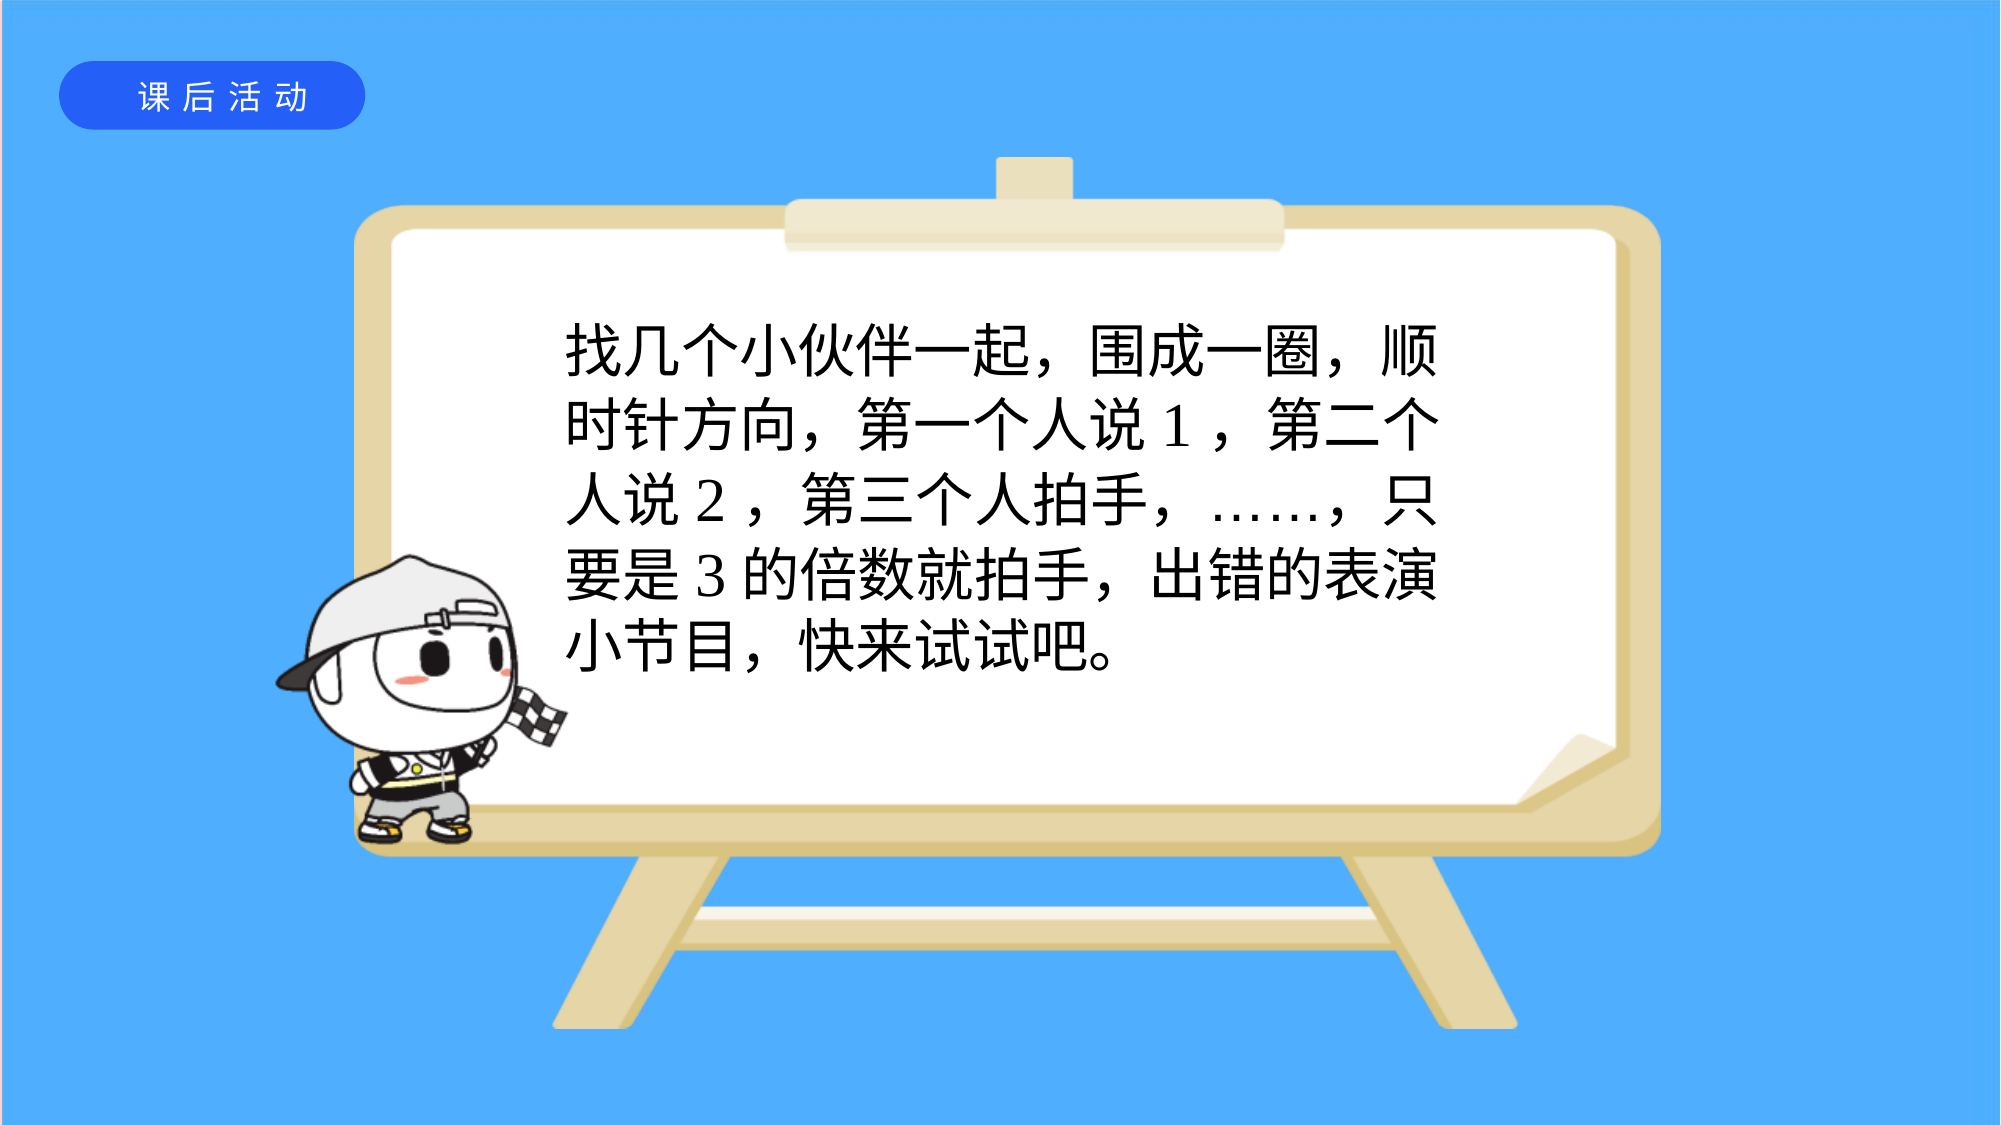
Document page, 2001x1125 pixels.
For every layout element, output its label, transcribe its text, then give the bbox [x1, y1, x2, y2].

picture [0, 0, 2001, 1125]
text_box 课后活动 [111, 68, 333, 124]
